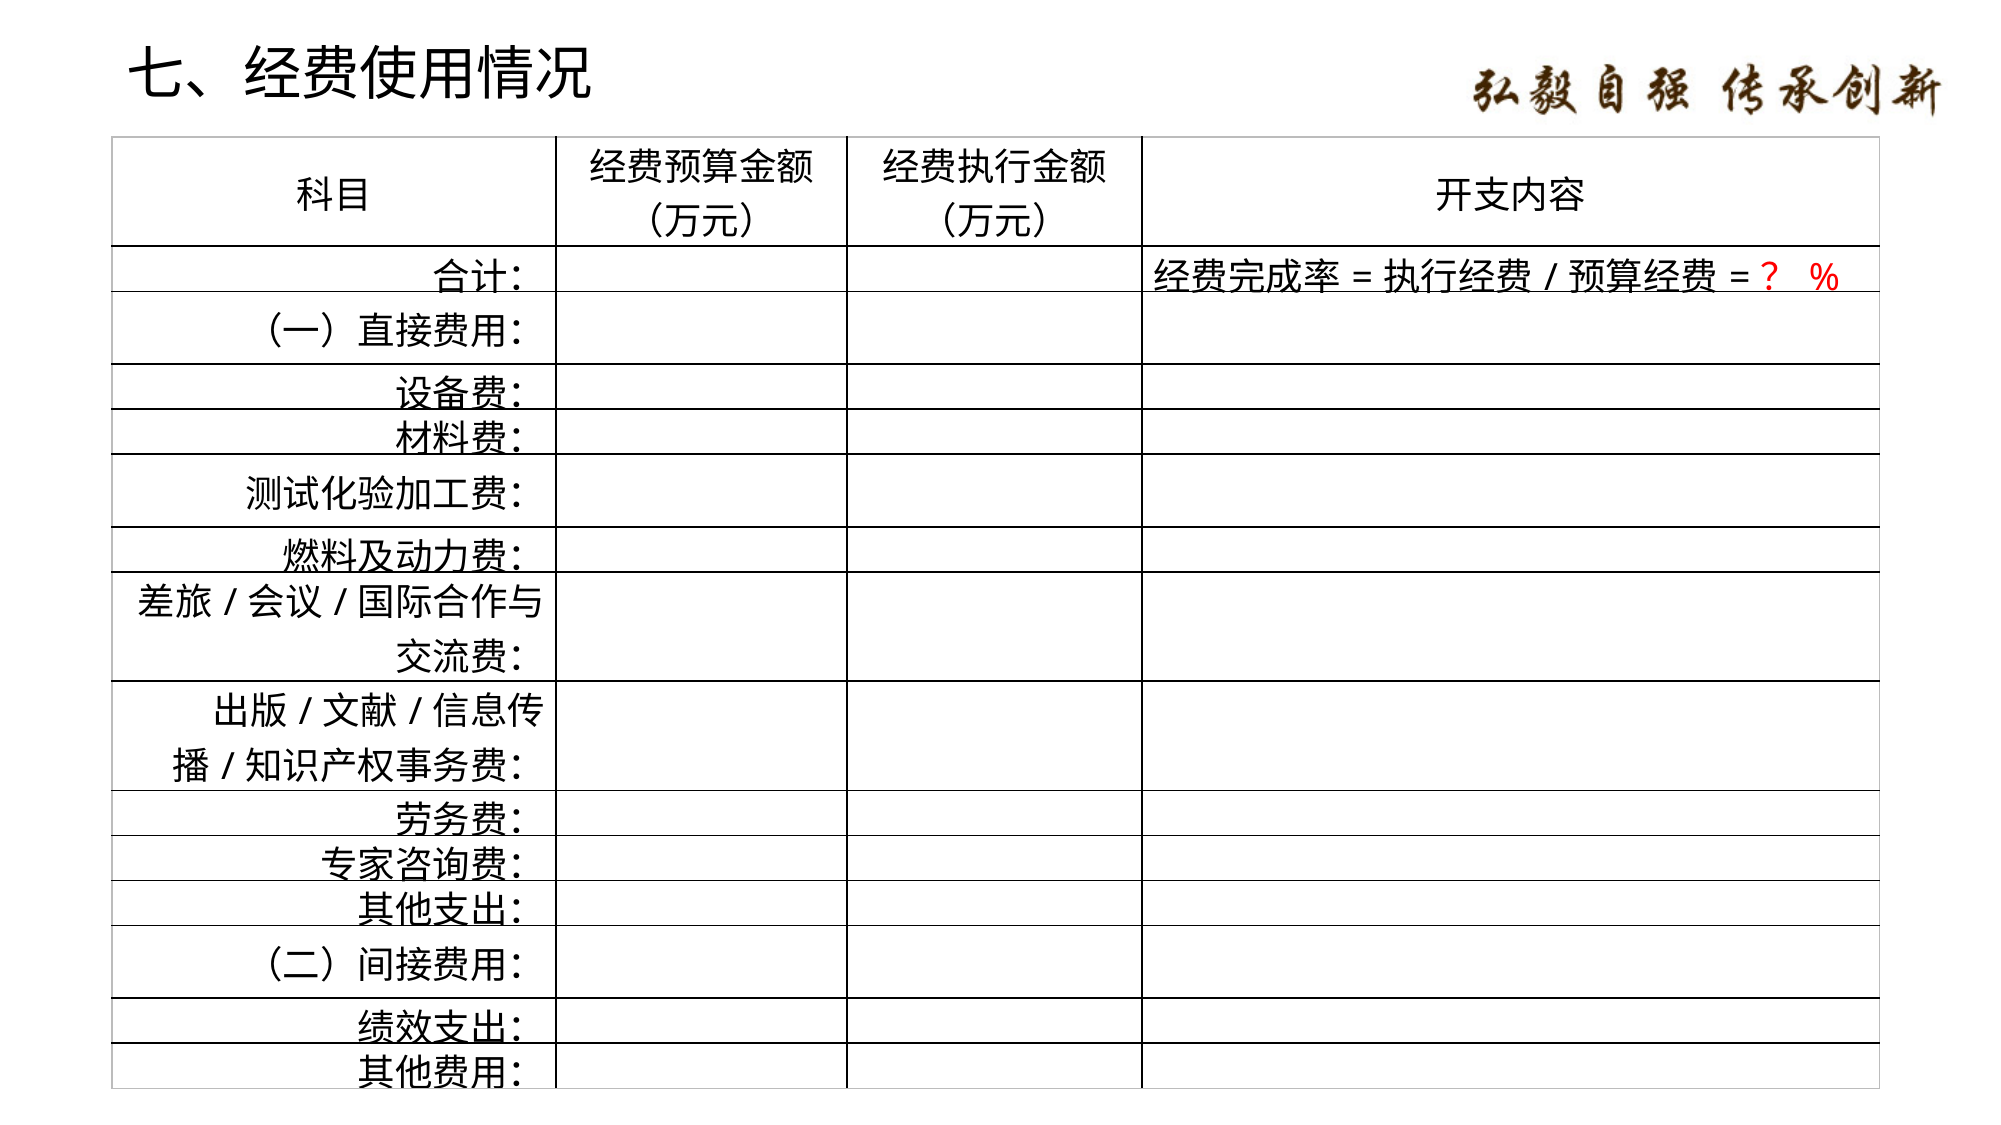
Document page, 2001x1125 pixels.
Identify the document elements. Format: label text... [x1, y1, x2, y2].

table_cell [848, 247, 1141, 291]
table_cell [1143, 999, 1879, 1042]
table_cell 设备费： [113, 365, 555, 408]
table_cell [557, 999, 846, 1042]
table_cell [848, 410, 1141, 453]
table_cell [557, 528, 846, 571]
table_cell [557, 791, 846, 835]
table_cell 材料费： [113, 410, 555, 453]
table_cell [1143, 292, 1879, 363]
picture [1443, 24, 1988, 161]
table_header 科目 [113, 138, 555, 245]
table_cell [557, 247, 846, 291]
table_cell [1143, 881, 1879, 925]
table_cell [848, 365, 1141, 408]
table_cell [1143, 926, 1879, 997]
table_cell [557, 292, 846, 363]
table_cell [1143, 682, 1879, 790]
table_cell [557, 682, 846, 790]
table_cell [557, 1044, 846, 1088]
table_cell 测试化验加工费： [113, 455, 555, 526]
table_cell [1143, 365, 1879, 408]
table_cell [1143, 410, 1879, 453]
table_cell 经费完成率=执行经费/预算经费=？% [1143, 247, 1879, 291]
text_box 七、经费使用情况 [112, 28, 1353, 114]
table_cell 出版/文献/信息传播/知识产权事务费： [113, 682, 555, 790]
table_header 经费执行金额（万元） [848, 138, 1141, 245]
table_cell [557, 926, 846, 997]
table_cell 劳务费： [113, 791, 555, 835]
table_cell [848, 682, 1141, 790]
table_cell [1143, 528, 1879, 571]
table_cell [848, 1044, 1141, 1088]
table_cell [1143, 836, 1879, 880]
table_cell [557, 836, 846, 880]
table_cell [1143, 455, 1879, 526]
table_cell [1143, 1044, 1879, 1088]
table_cell [848, 455, 1141, 526]
table_cell （二）间接费用： [113, 926, 555, 997]
table_cell [848, 528, 1141, 571]
table_cell 其他费用： [113, 1044, 555, 1088]
table_cell [557, 365, 846, 408]
table_cell [848, 292, 1141, 363]
table_cell 燃料及动力费： [113, 528, 555, 571]
table_cell [1143, 573, 1879, 680]
table_header 经费预算金额（万元） [557, 138, 846, 245]
table_cell [557, 455, 846, 526]
table_cell [557, 573, 846, 680]
table_cell [848, 881, 1141, 925]
table_cell [1143, 791, 1879, 835]
table_cell 差旅/会议/国际合作与交流费： [113, 573, 555, 680]
table_cell [848, 999, 1141, 1042]
table_cell [557, 410, 846, 453]
table_header 开支内容 [1143, 138, 1879, 245]
table_cell 专家咨询费： [113, 836, 555, 880]
table_cell [557, 881, 846, 925]
table_cell [848, 791, 1141, 835]
table_cell 其他支出： [113, 881, 555, 925]
table_cell [848, 573, 1141, 680]
table_cell [848, 926, 1141, 997]
table_cell （一）直接费用： [113, 292, 555, 363]
table_cell [848, 836, 1141, 880]
table_cell 绩效支出： [113, 999, 555, 1042]
table_cell 合计： [113, 247, 555, 291]
